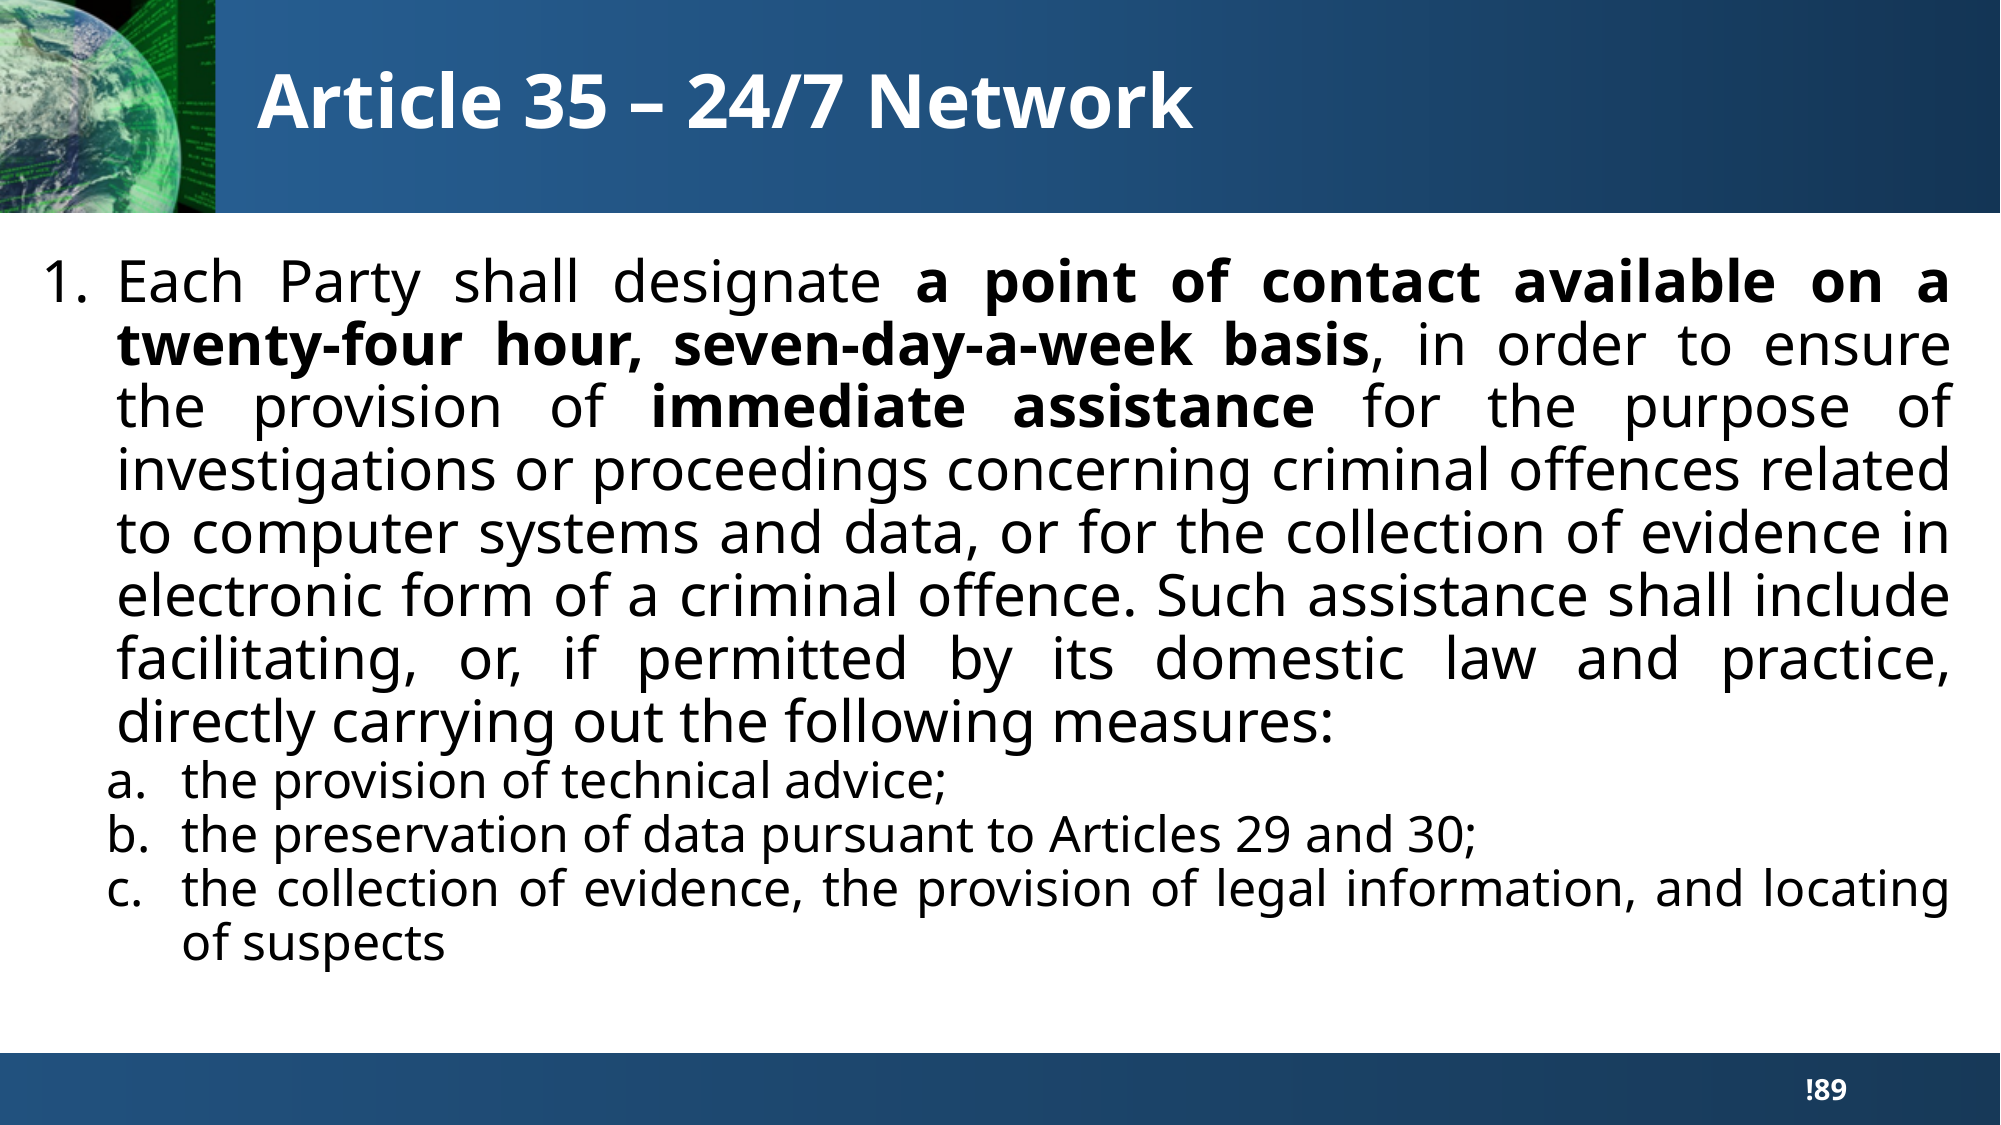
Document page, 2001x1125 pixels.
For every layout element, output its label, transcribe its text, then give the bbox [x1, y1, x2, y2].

title Article 35 – 24/7 Network [242, 29, 1968, 179]
list Each Party shall designate a point of contact available on a twenty-four hour, seven-day-a-week basis, in order to ensure the provision of immediate assistance for the purpose of investigations or proceedings concerning criminal offences related to computer systems and data, or for the collection of evidence in electronic form of a criminal offence. Such assistance shall include facilitating, or, if permitted by its domestic law and practice, directly carrying out the following measures: the provision of technical advice; the preservation of data pursuant to Articles 29 and 30; the collection of evidence, the provision of legal information, and locating of suspects [26, 244, 1968, 1017]
picture [0, 0, 2000, 213]
slide_number !89 [1412, 1061, 1863, 1121]
